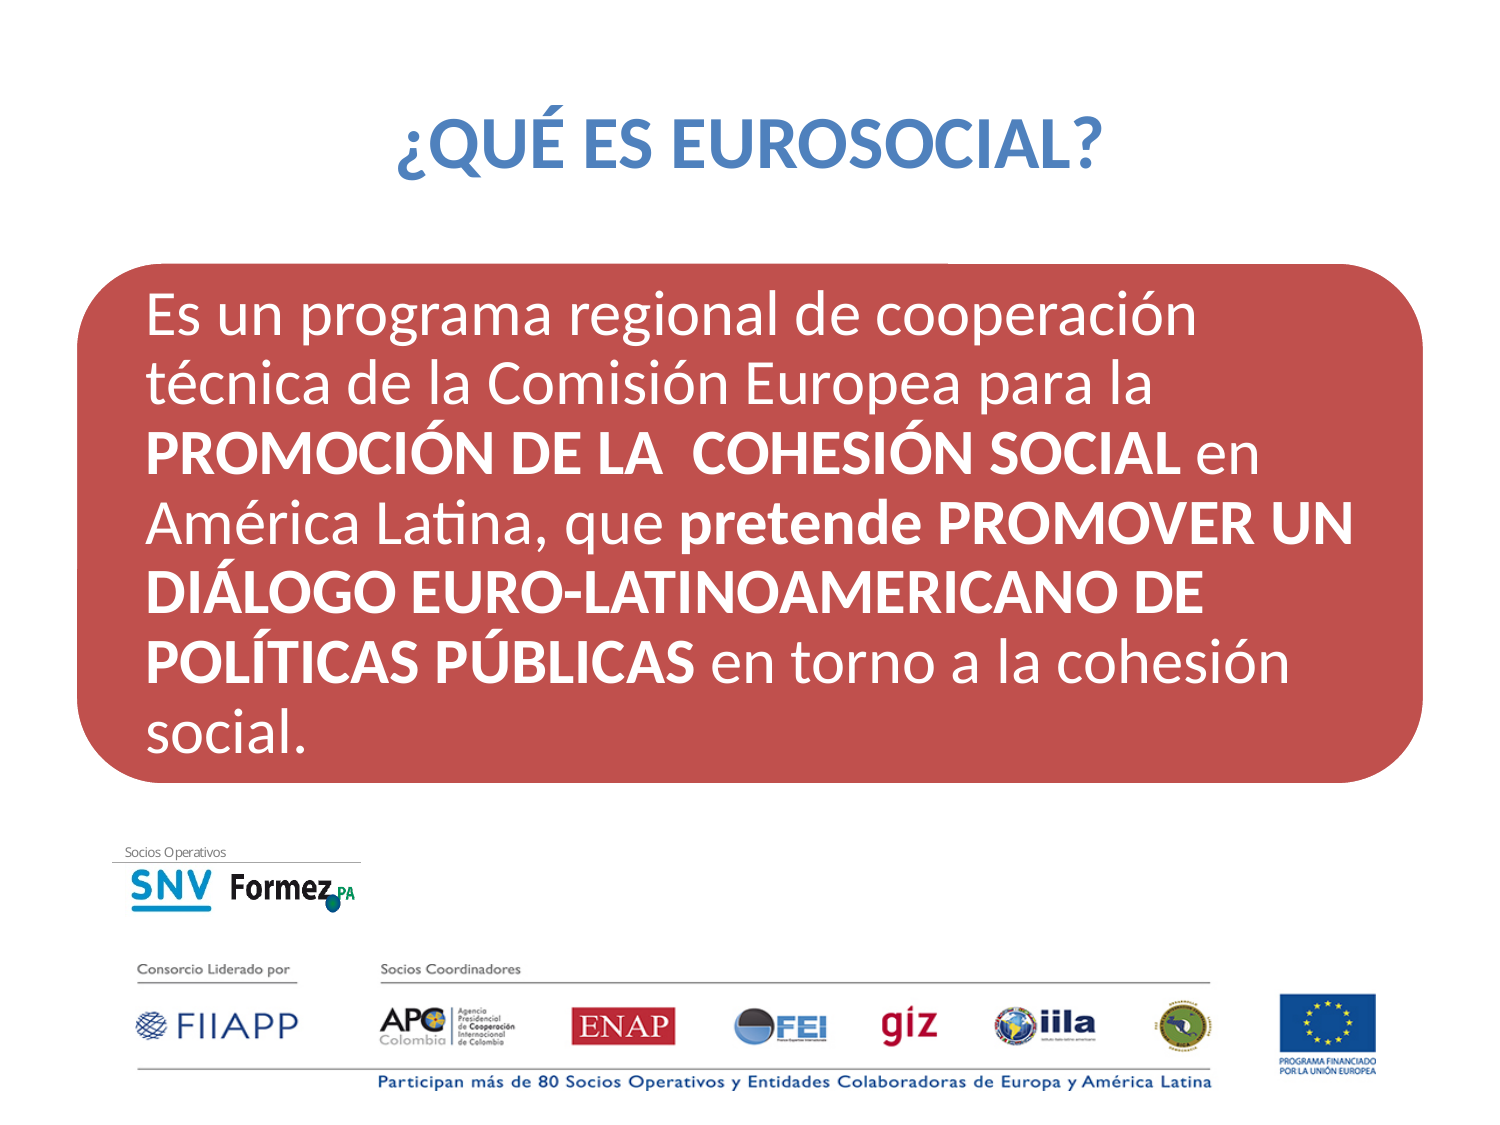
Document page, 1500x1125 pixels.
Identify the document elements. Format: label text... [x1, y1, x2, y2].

title ¿Qué es EUROsociAL? [75, 45, 1425, 233]
picture [135, 963, 1377, 1092]
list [74, 255, 1426, 792]
picture [111, 833, 1022, 917]
